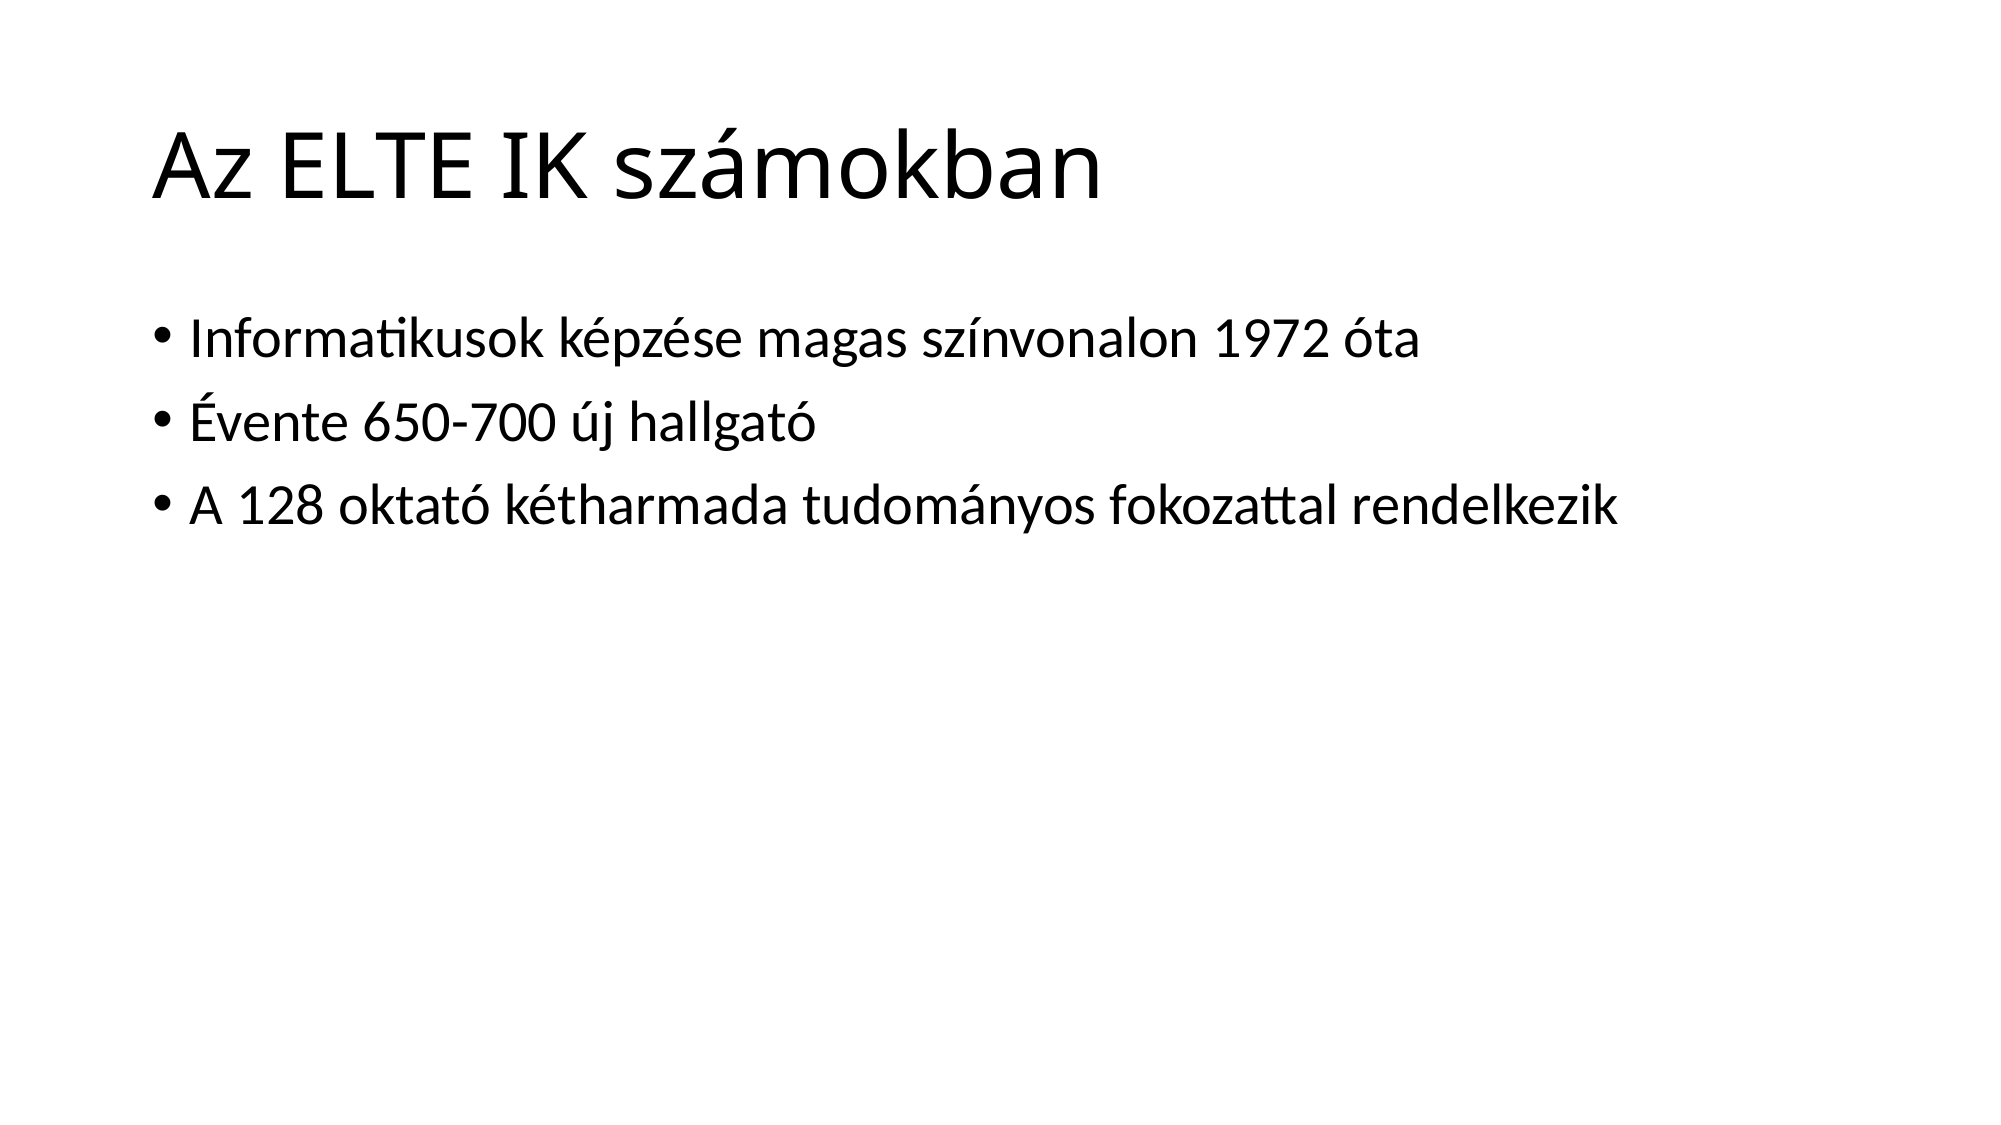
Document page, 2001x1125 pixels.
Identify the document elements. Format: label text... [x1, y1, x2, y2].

title Az ELTE IK számokban [137, 59, 1863, 278]
list Informatikusok képzése magas színvonalon 1972 óta Évente 650-700 új hallgató A 128 oktató kétharmada tudományos fokozattal rendelkezik [137, 299, 1863, 1014]
